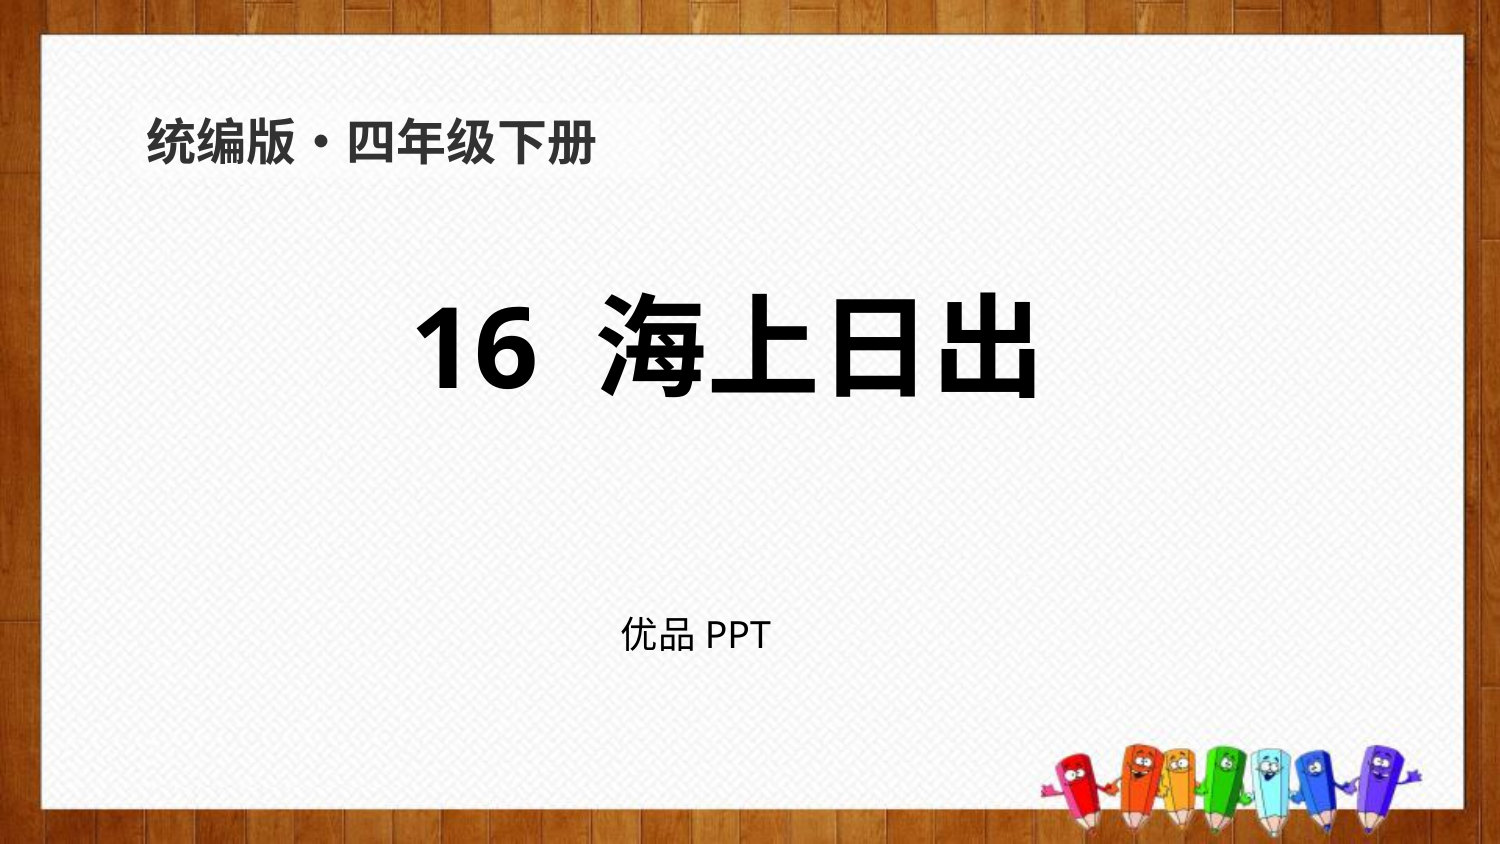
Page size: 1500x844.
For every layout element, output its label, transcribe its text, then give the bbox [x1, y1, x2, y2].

text_box 16 海上日出 [395, 268, 1109, 418]
picture [0, 0, 1500, 844]
text_box 统编版•四年级下册 [132, 102, 660, 178]
text_box 优品PPT [606, 598, 899, 664]
